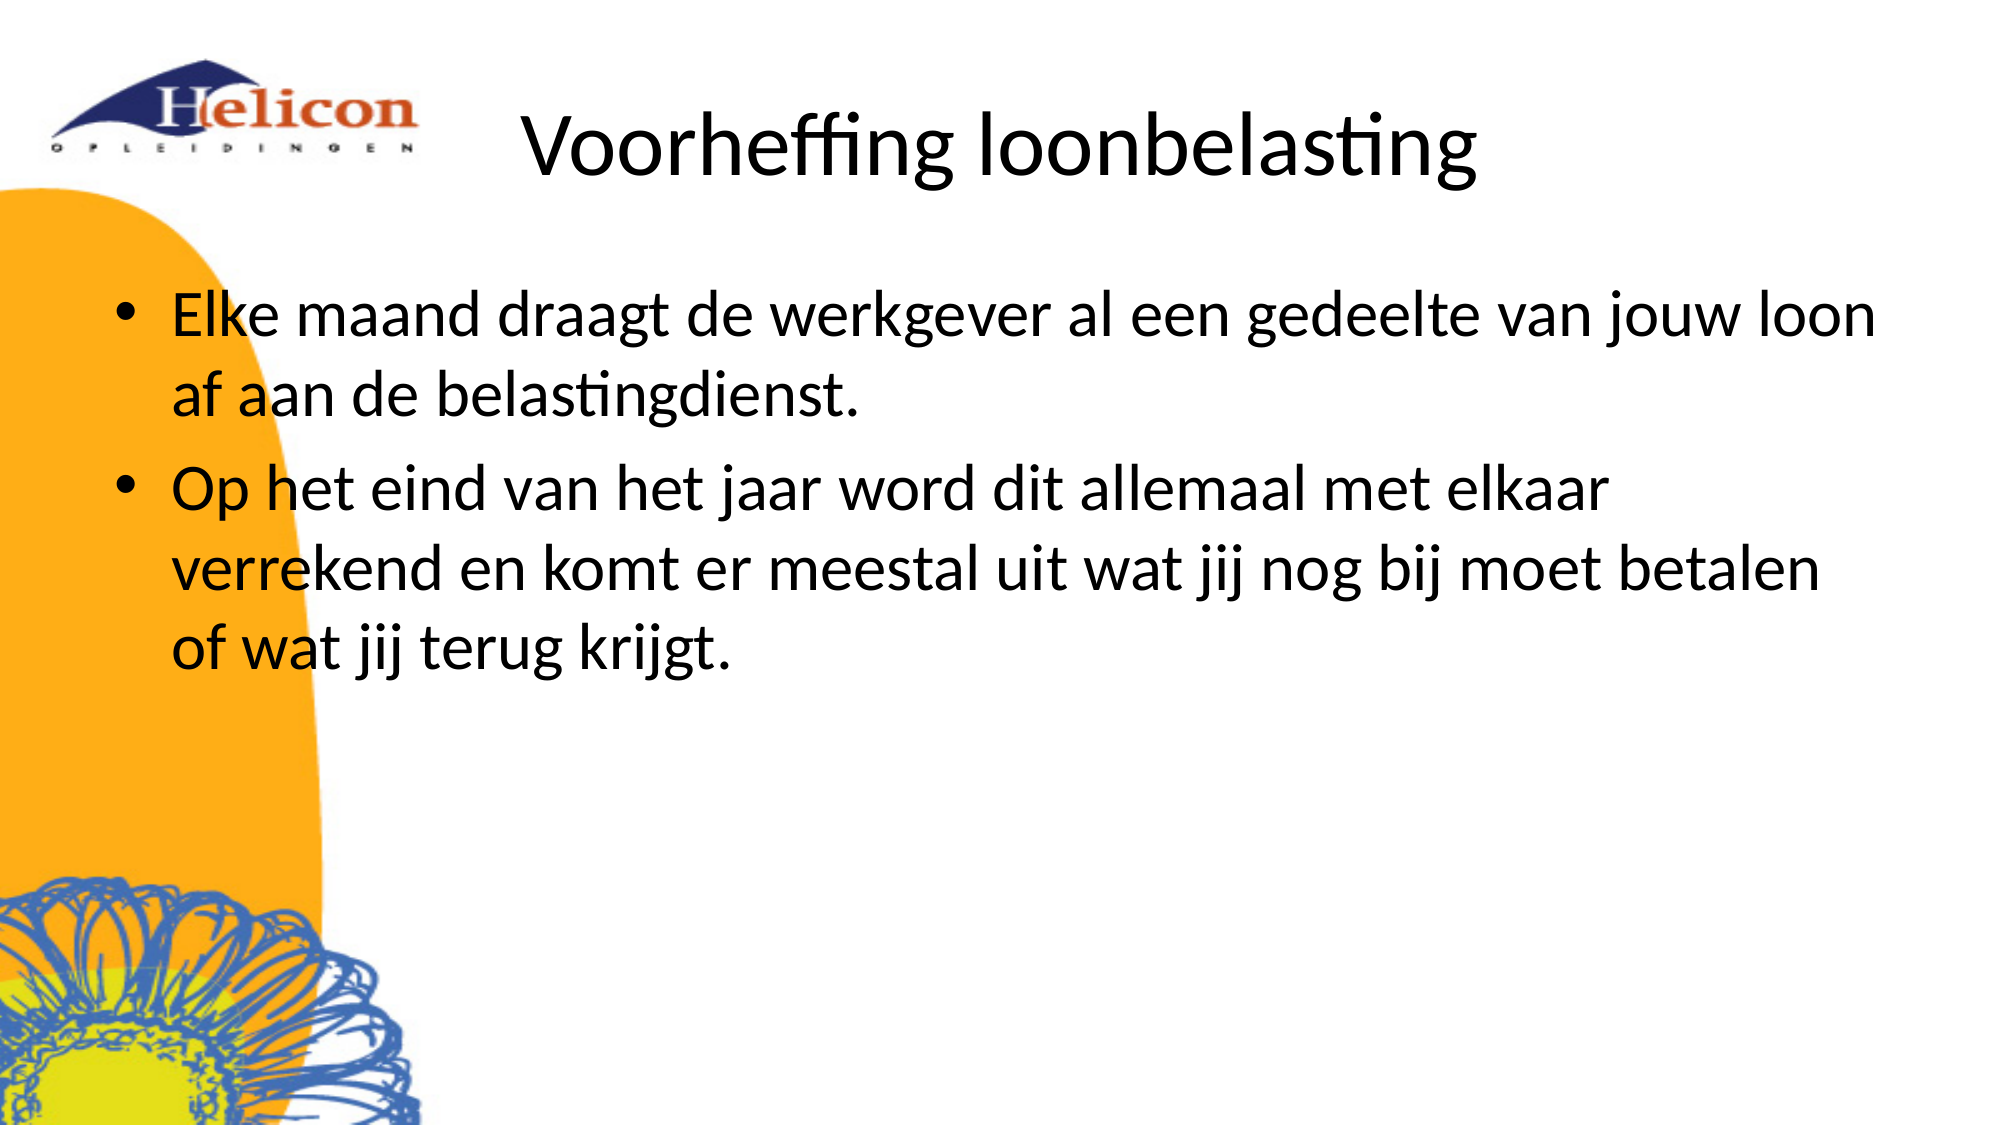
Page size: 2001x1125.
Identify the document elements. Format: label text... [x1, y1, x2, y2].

list Elke maand draagt de werkgever al een gedeelte van jouw loon af aan de belastingdienst. Op het eind van het jaar word dit allemaal met elkaar verrekend en komt er meestal uit wat jij nog bij moet betalen of wat jij terug krijgt. [99, 262, 1900, 1005]
title Voorheffing loonbelasting [99, 45, 1900, 233]
picture [0, 0, 2001, 1125]
